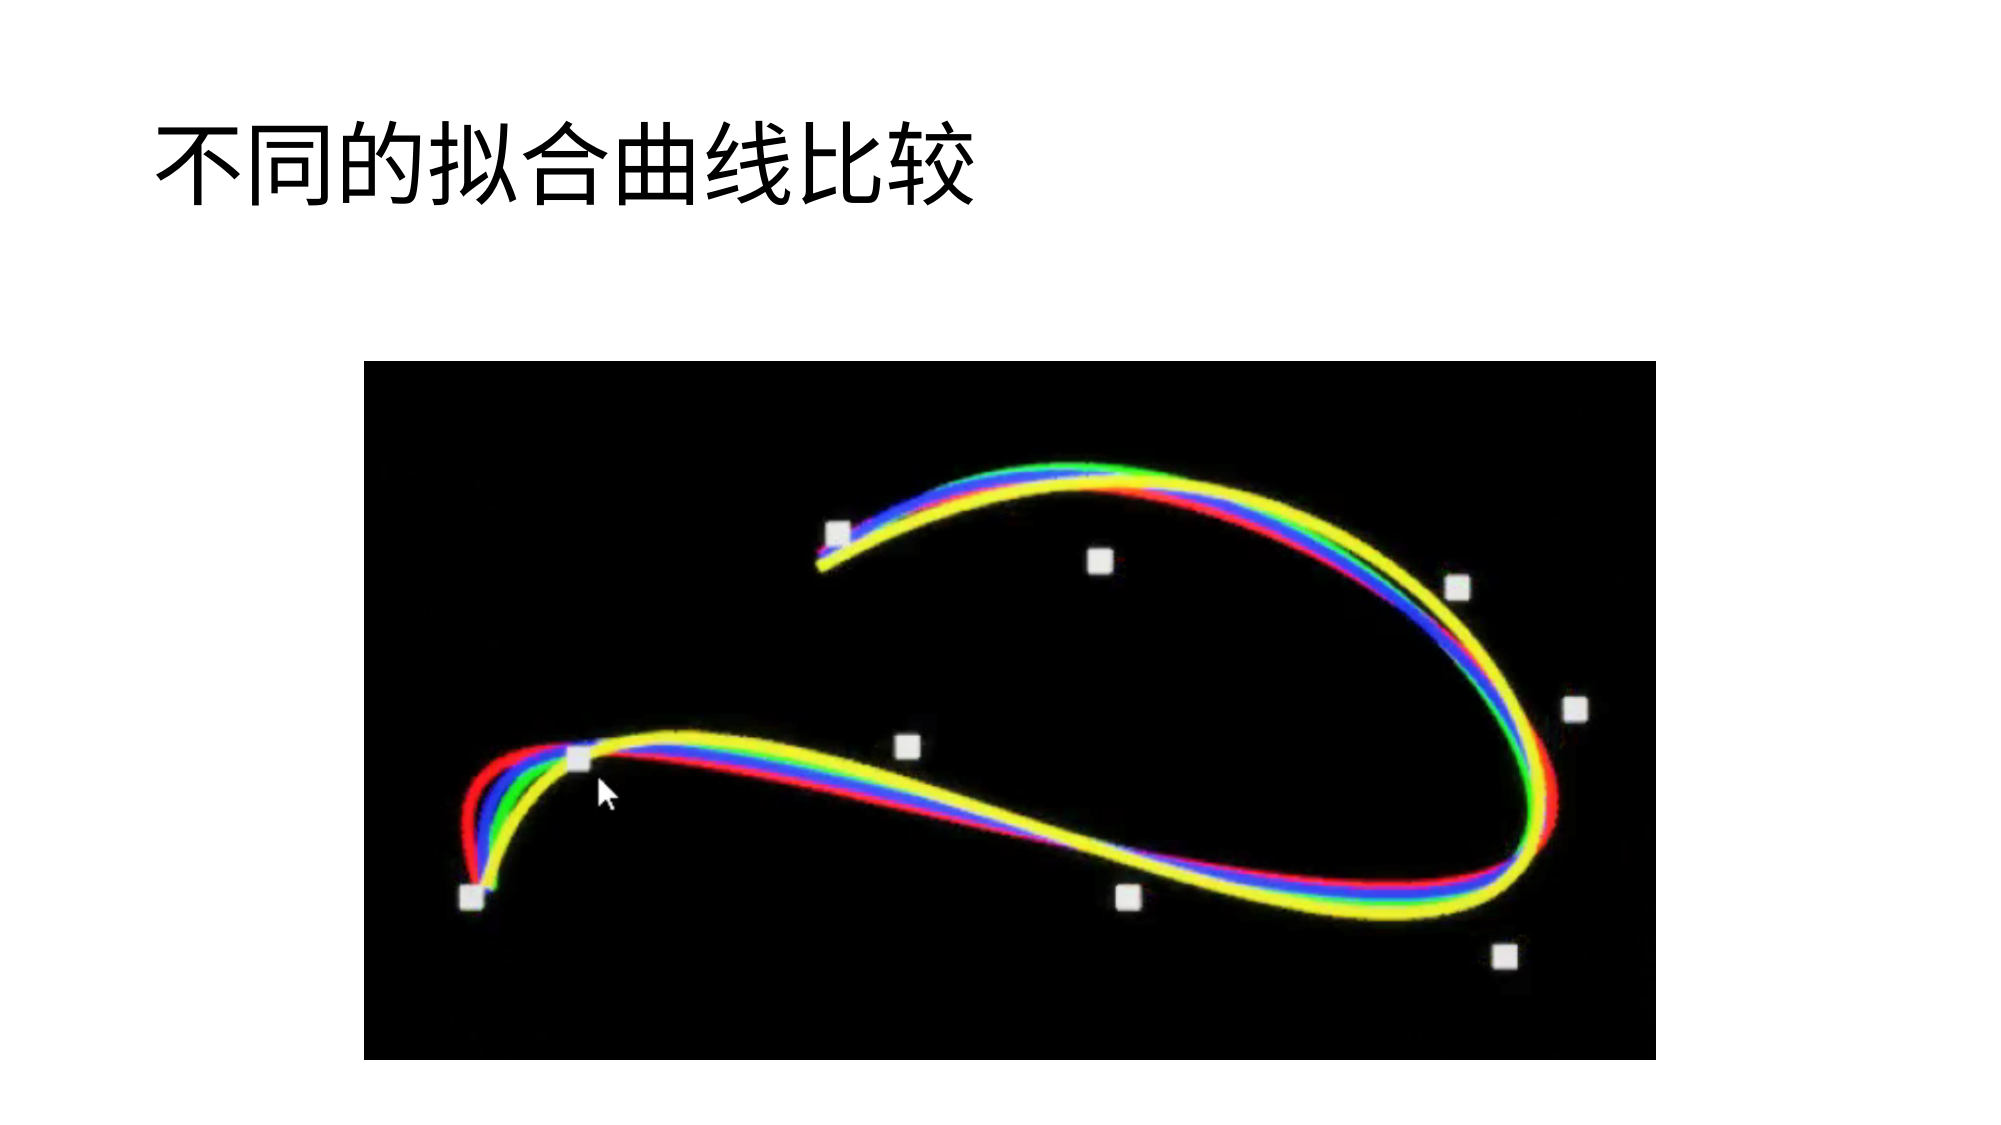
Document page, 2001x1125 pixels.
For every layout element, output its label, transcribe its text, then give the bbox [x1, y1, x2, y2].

title 不同的拟合曲线比较 [137, 59, 1863, 278]
picture [364, 361, 1656, 1060]
